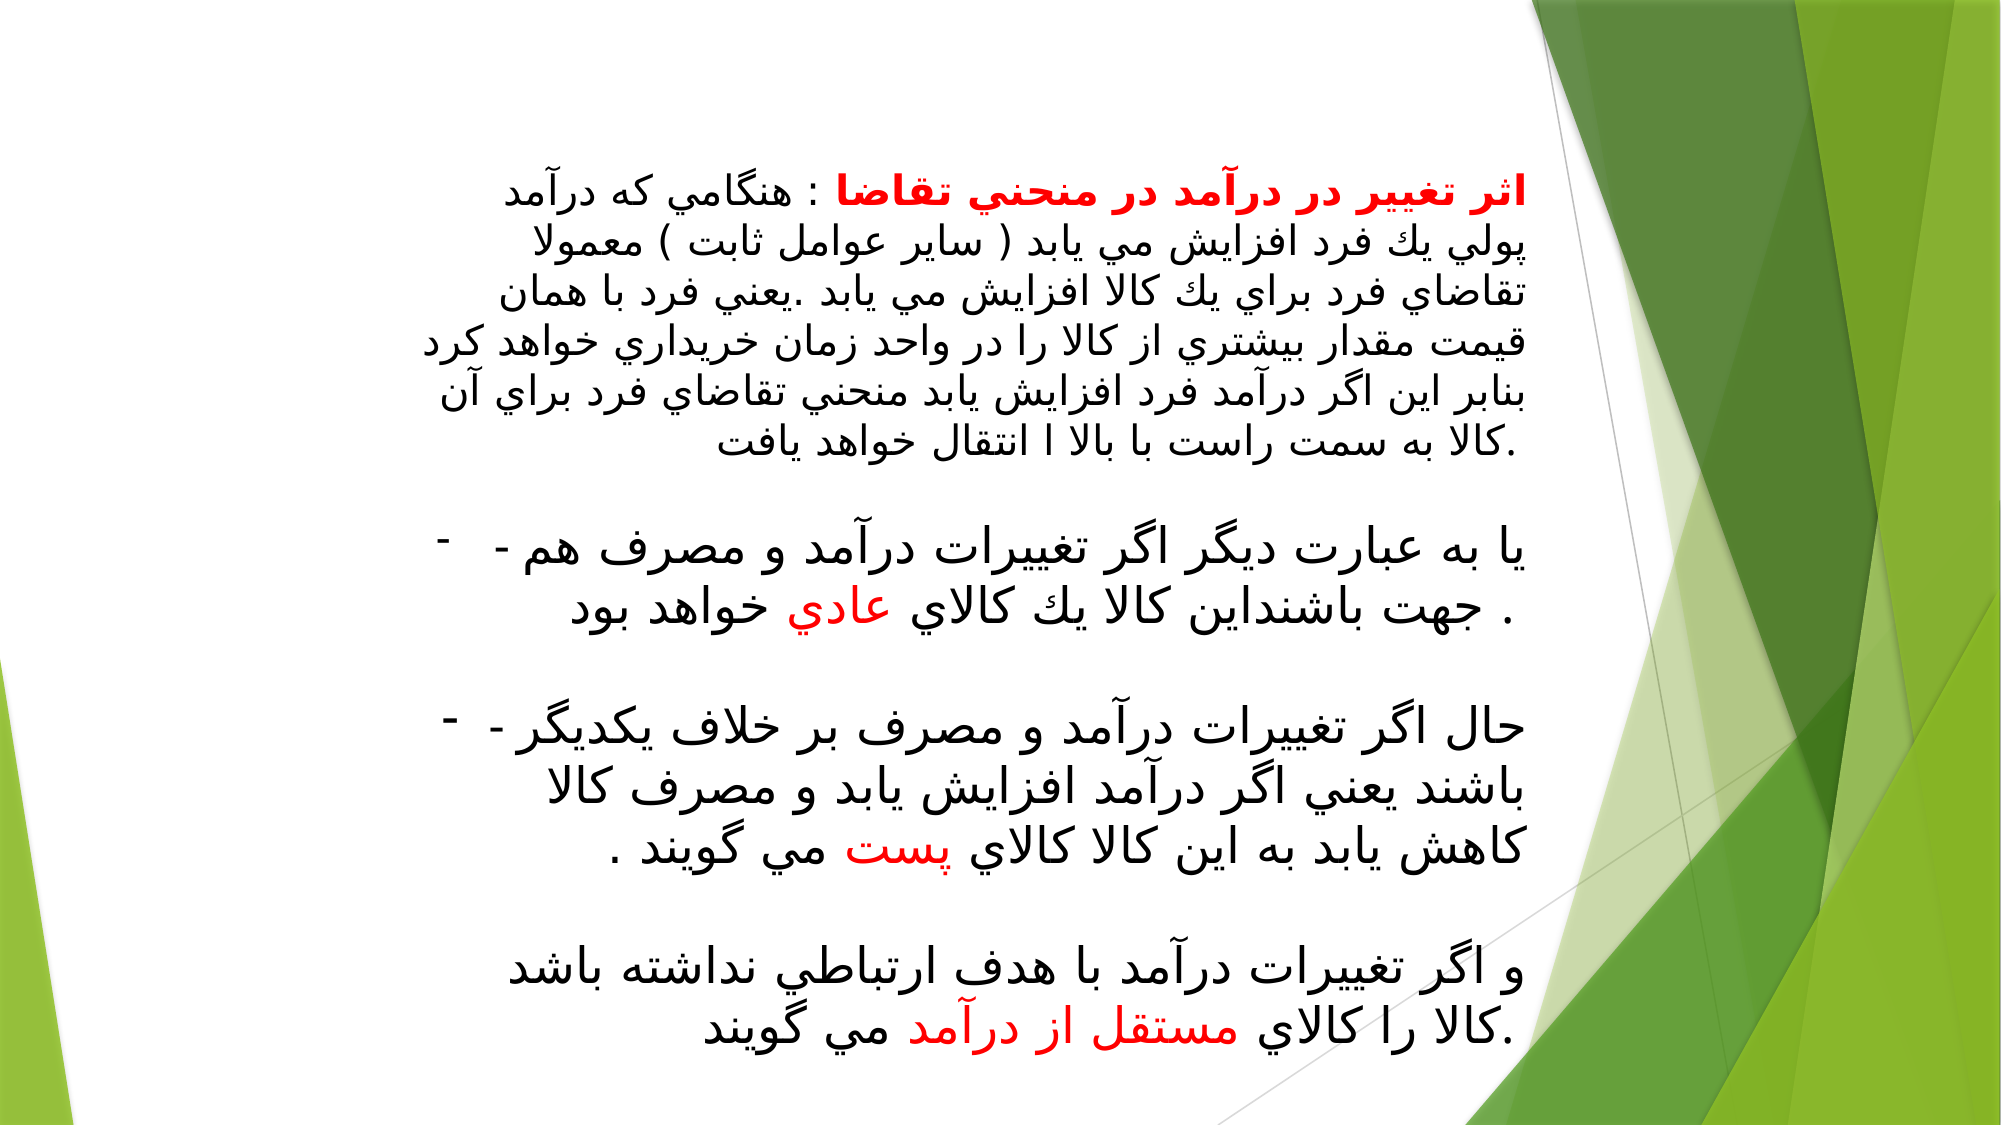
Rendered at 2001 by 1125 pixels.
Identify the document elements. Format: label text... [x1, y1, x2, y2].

text_box اثر تغيير در درآمد در منحني تقاضا : هنگامي كه درآمد پولي يك فرد افزايش مي يابد ( ساير عوامل ثابت ) معمولا تقاضاي فرد براي يك كالا افزايش مي يابد .يعني فرد با همان قيمت مقدار بيشتري از كالا را در واحد زمان خريداري خواهد كرد بنابر اين اگر درآمد فرد افزايش يابد منحني تقاضاي فرد براي آن كالا به سمت راست با بالا ا انتقال خواهد يافت. - يا به عبارت ديگر اگر تغييرات درآمد و مصرف هم جهت باشنداين كالا يك كالاي عادي خواهد بود . - حال اگر تغييرات درآمد و مصرف بر خلاف يكديگر باشند يعني اگر درآمد افزايش يابد و مصرف كالا كاهش يابد به اين كالا كالاي پست مي گويند . و اگر تغييرات درآمد با هدف ارتباطي نداشته باشد کالا را كالاي مستقل از درآمد مي گويند. [400, 156, 1543, 1125]
